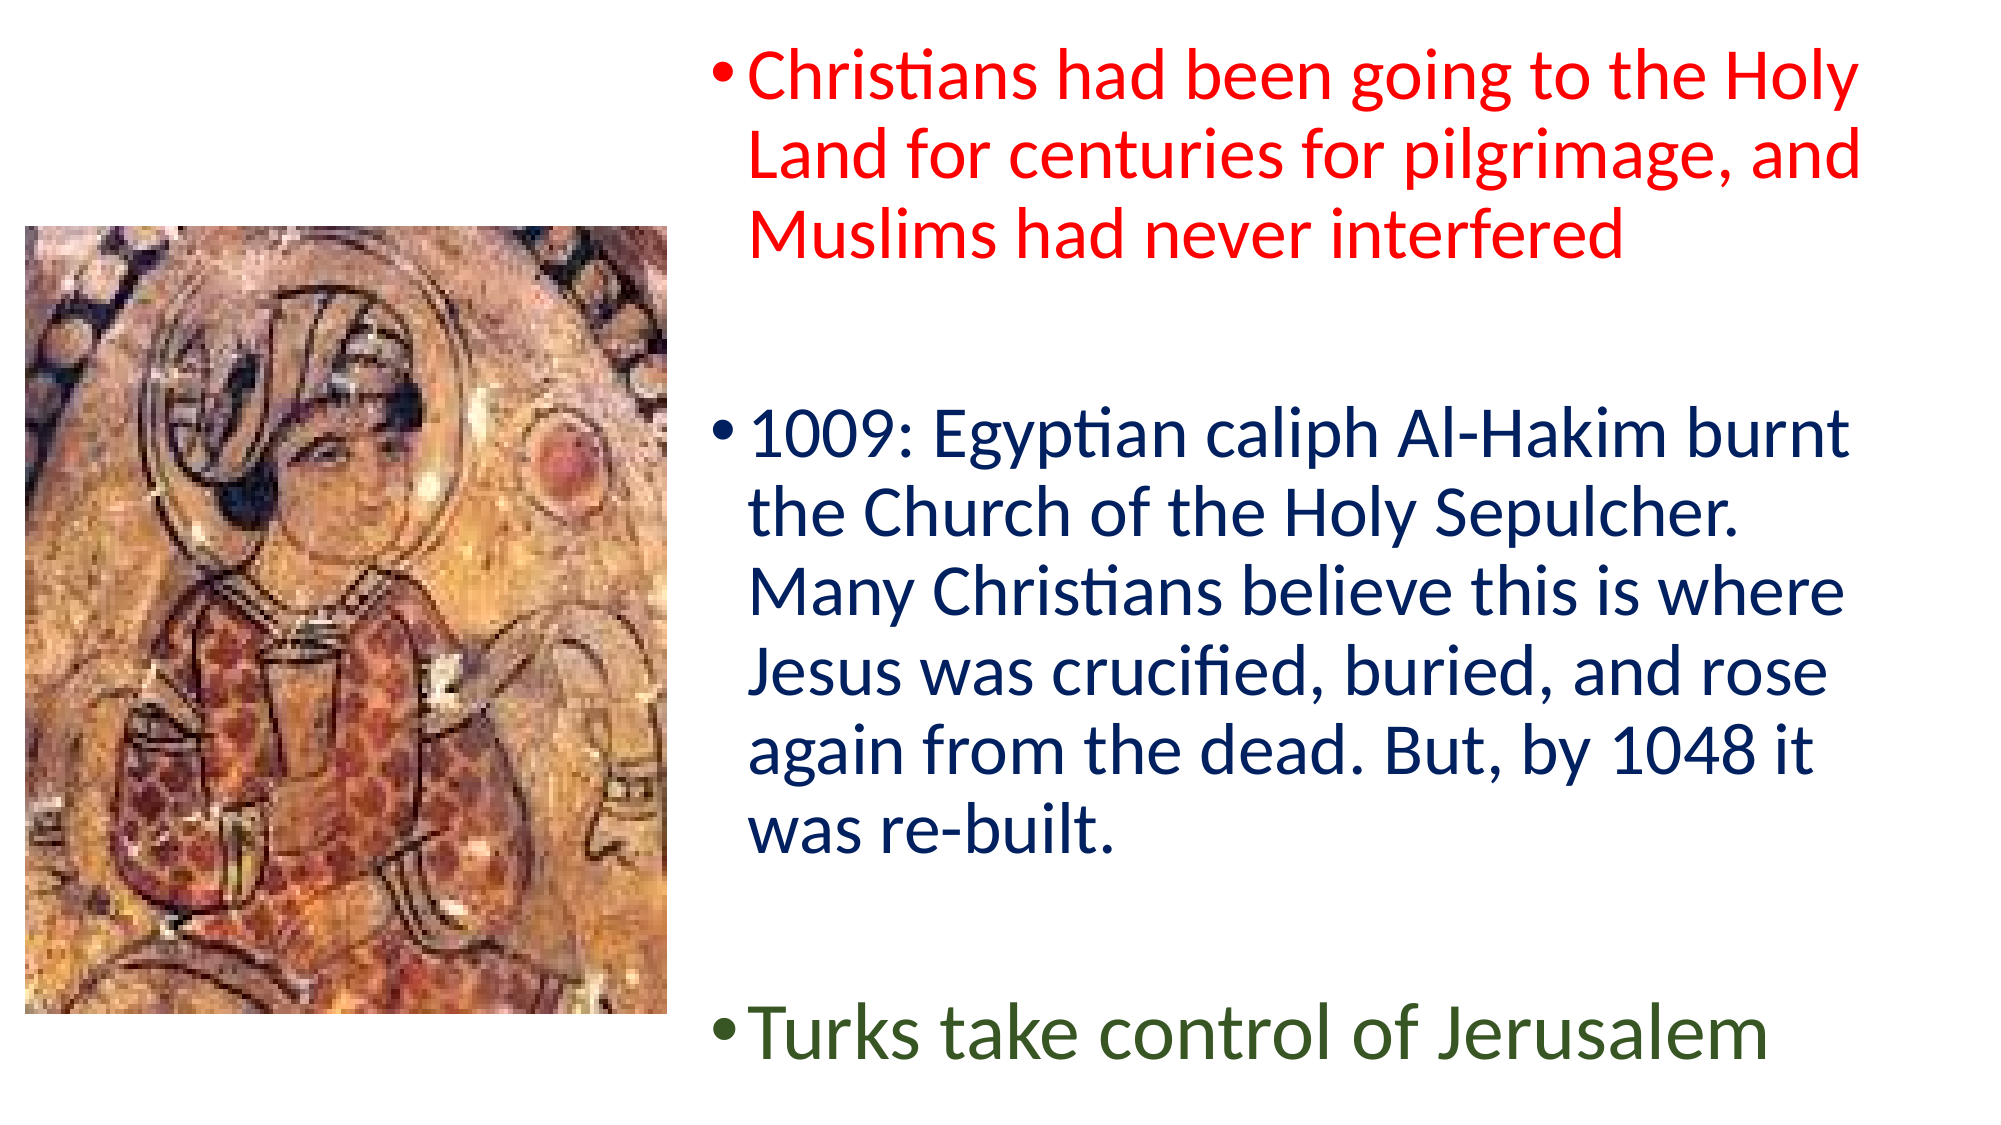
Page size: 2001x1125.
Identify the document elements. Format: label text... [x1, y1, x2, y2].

list Christians had been going to the Holy Land for centuries for pilgrimage, and Muslims had never interfered 1009: Egyptian caliph Al-Hakim burnt the Church of the Holy Sepulcher. Many Christians believe this is where Jesus was crucified, buried, and rose again from the dead. But, by 1048 it was re-built. Turks take control of Jerusalem [695, 28, 1931, 1095]
picture [25, 226, 667, 1014]
